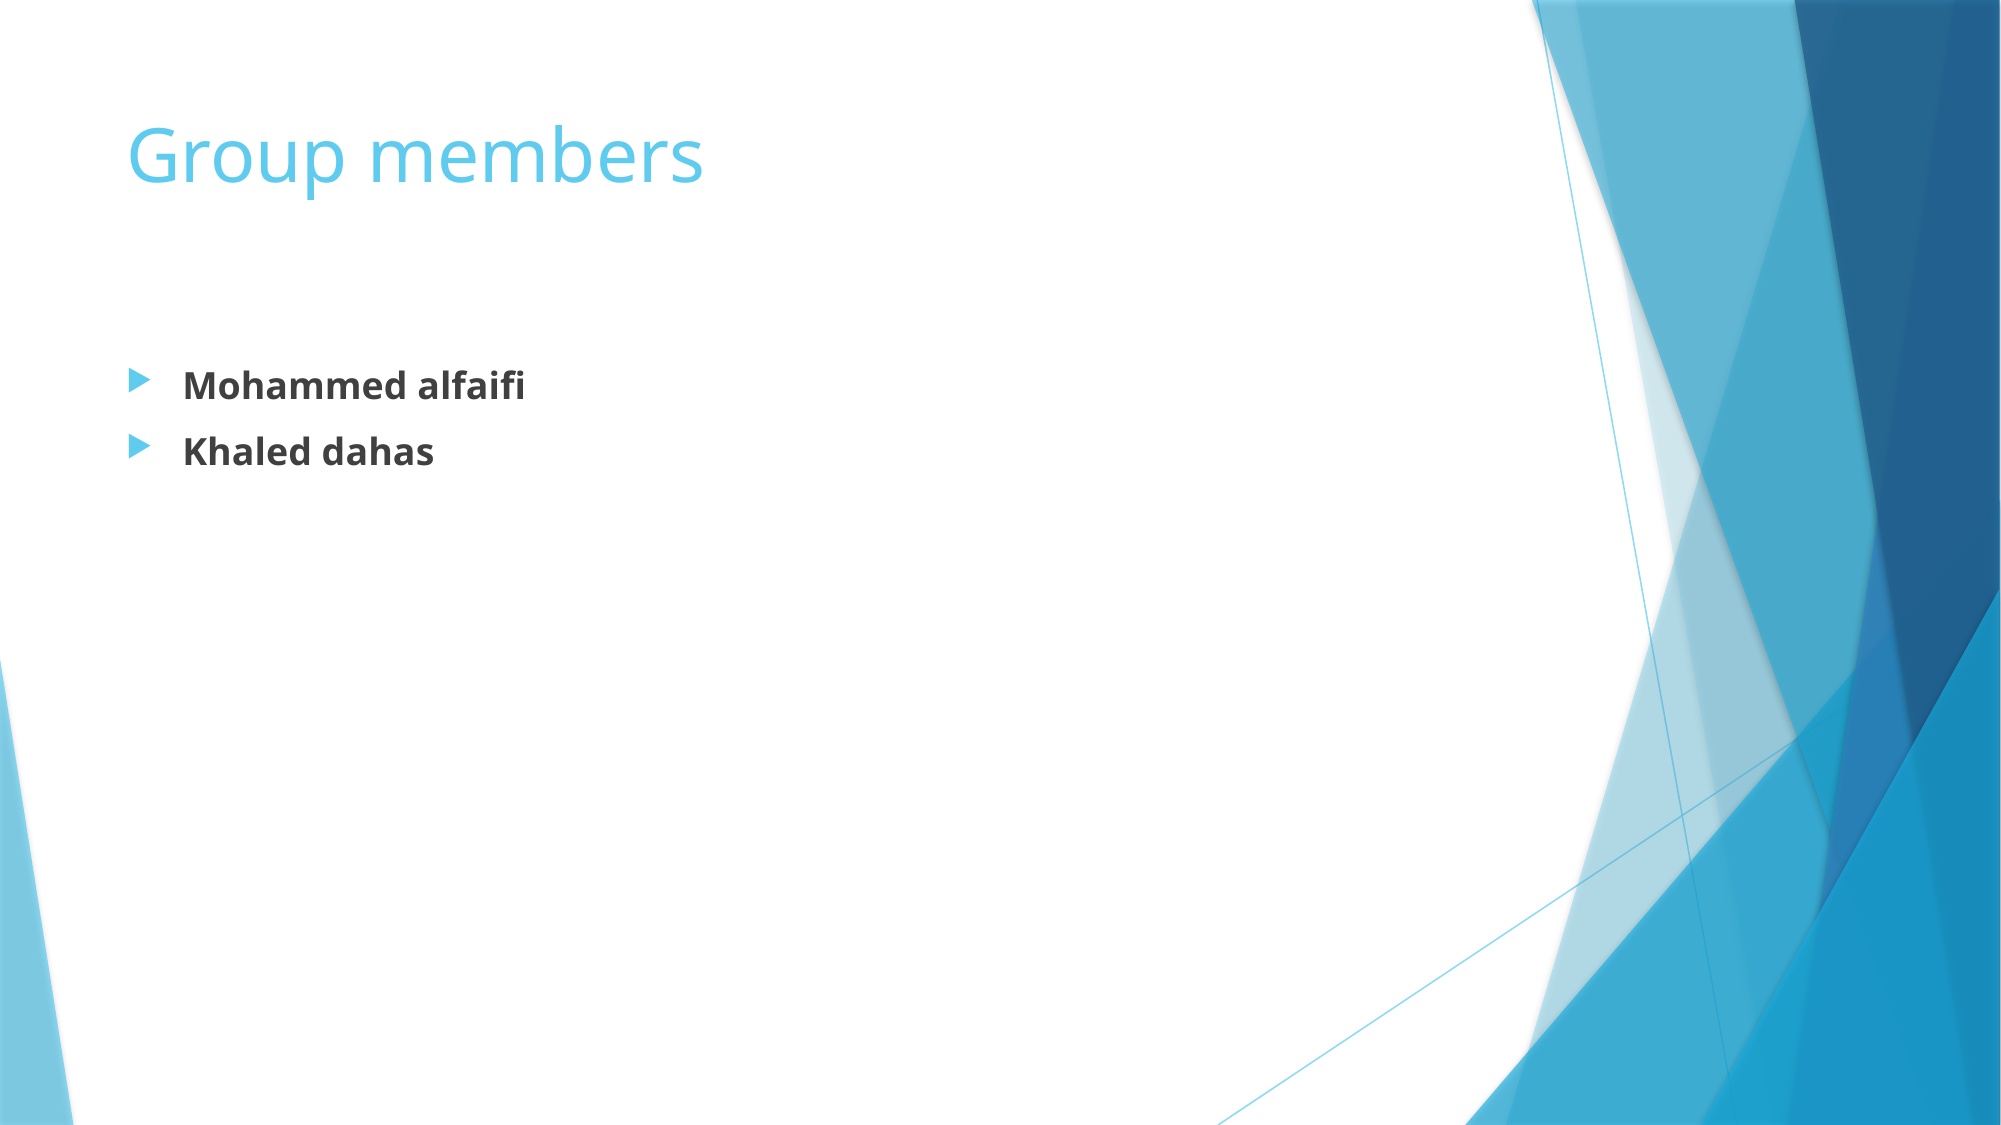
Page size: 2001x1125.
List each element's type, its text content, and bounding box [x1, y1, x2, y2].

list Mohammed alfaifi Khaled dahas [111, 354, 1522, 992]
title Group members [111, 99, 1522, 317]
